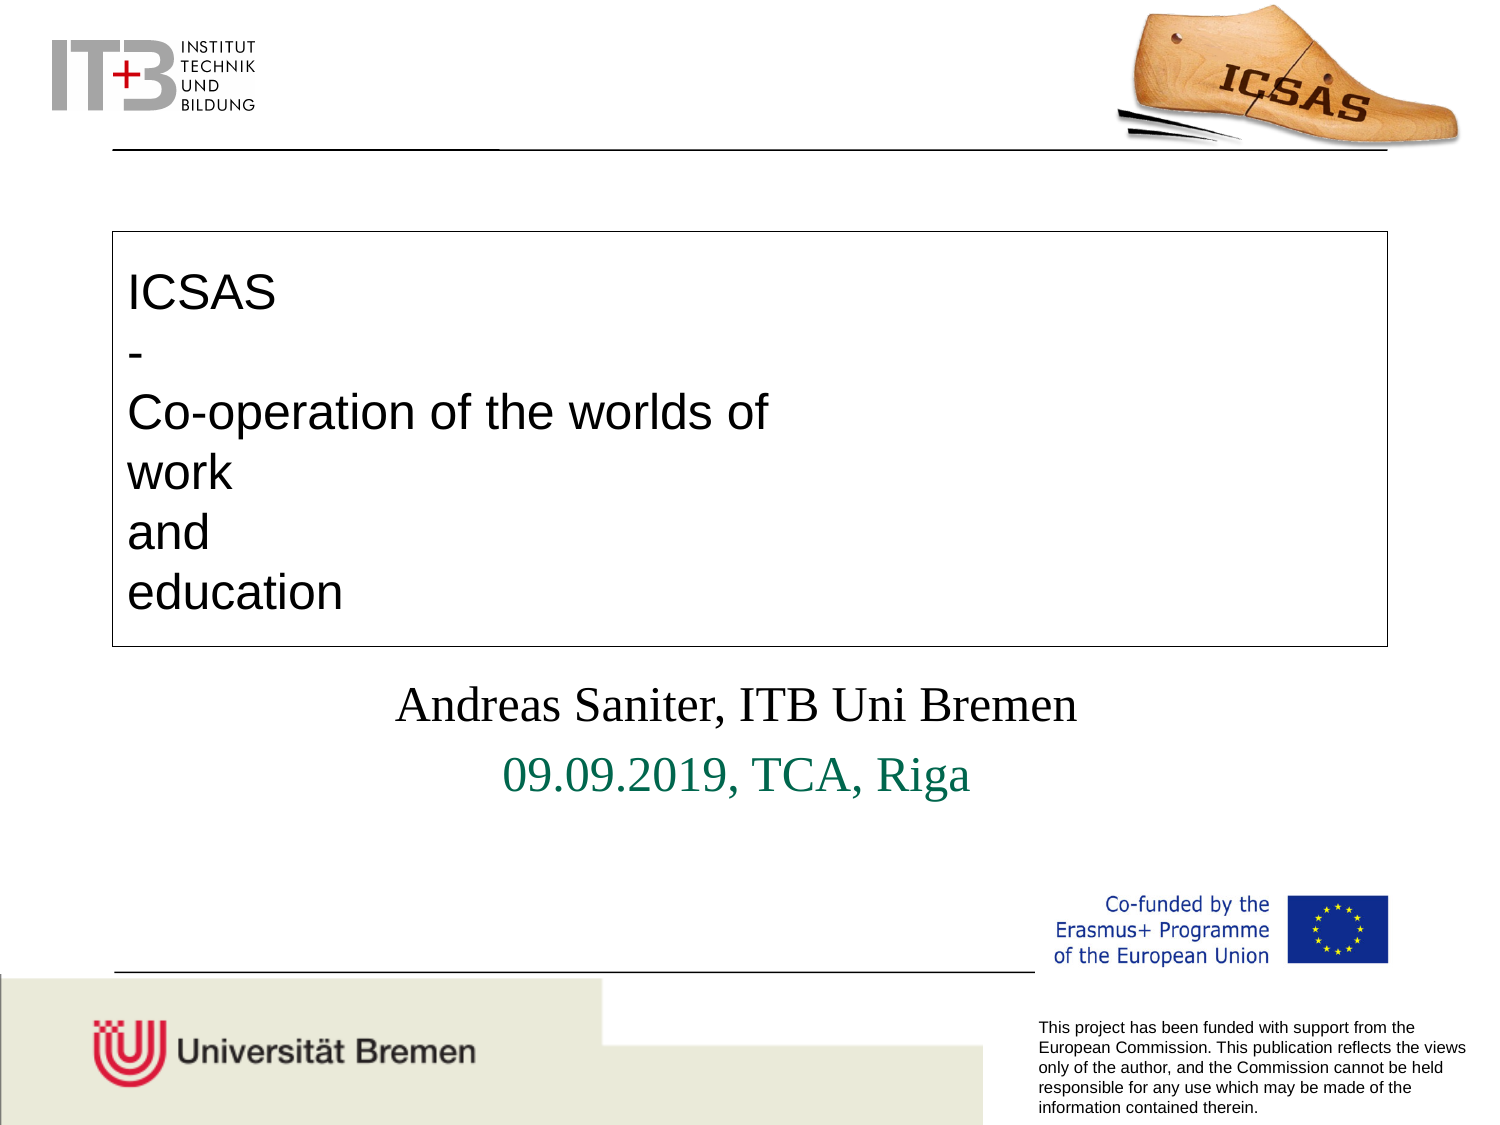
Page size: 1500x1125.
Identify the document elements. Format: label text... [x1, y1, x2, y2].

subtitle Andreas Saniter, ITB Uni Bremen 09.09.2019, TCA, Riga [243, 663, 1229, 879]
picture [52, 40, 255, 111]
picture [1035, 876, 1407, 984]
title ICSAS - Co-operation of the worlds of work and education [112, 231, 1388, 647]
picture [0, 974, 983, 1125]
picture [1111, 2, 1464, 153]
text_box This project has been funded with support from the European Commission. This publication reflects the views only of the author, and the Commission cannot be held responsible for any use which may be made of the information contained therein. [1023, 1009, 1500, 1125]
